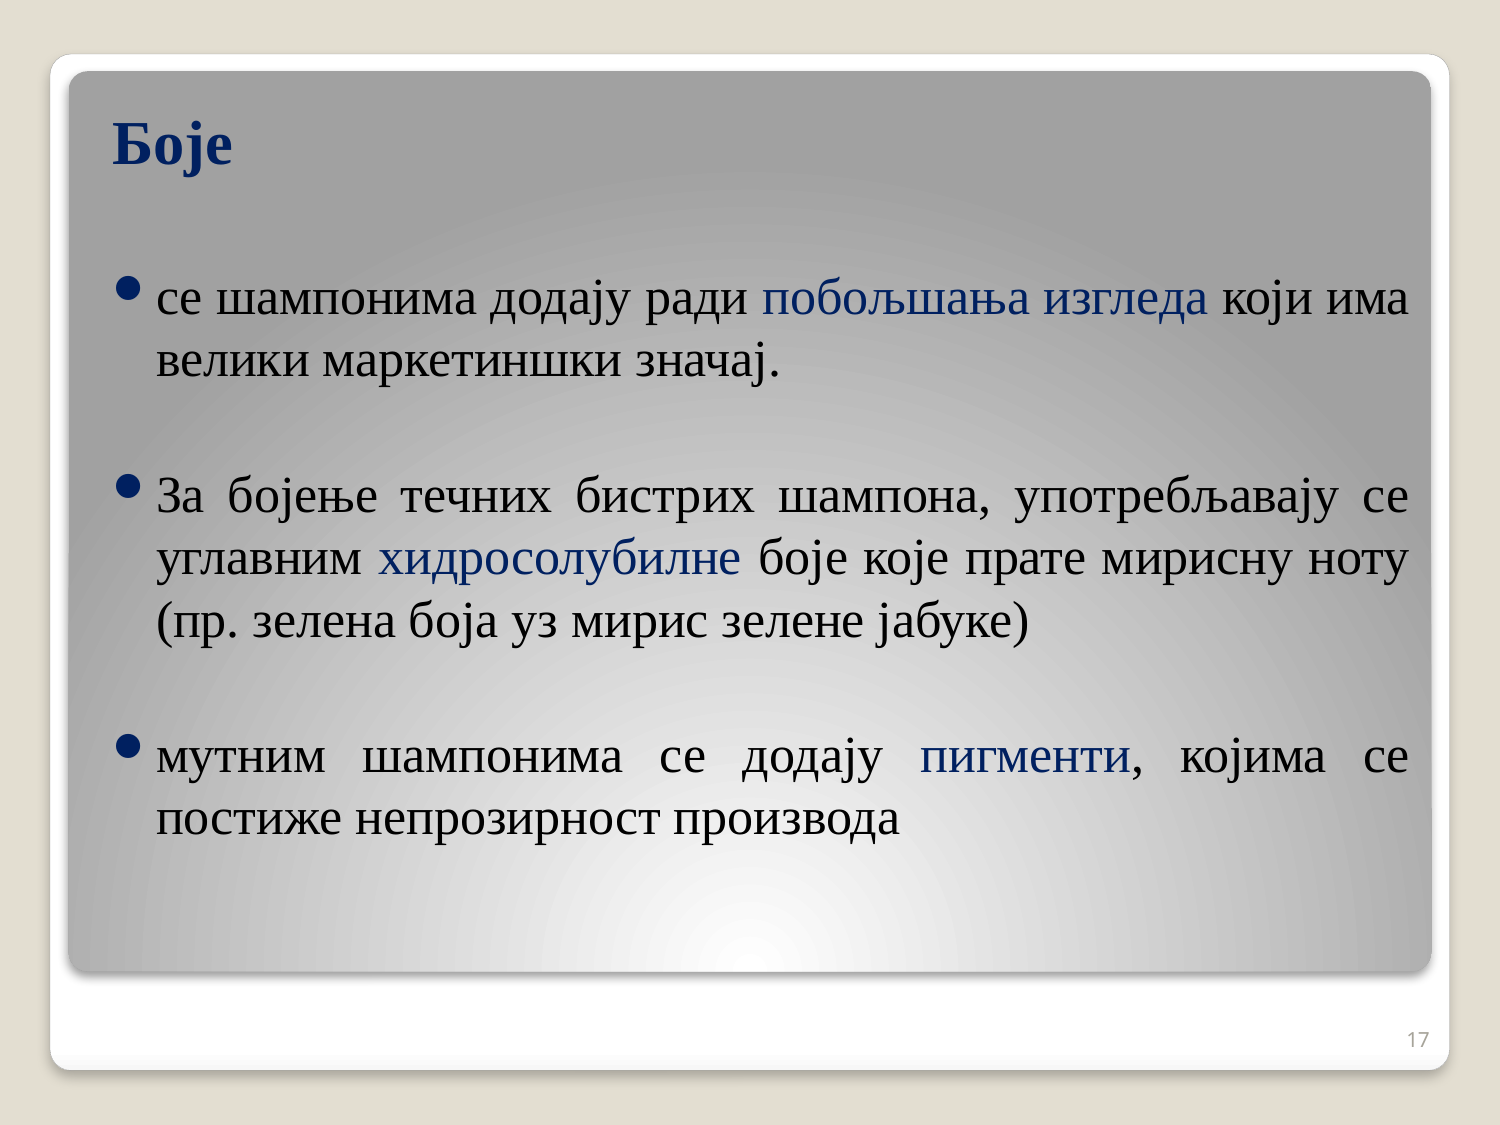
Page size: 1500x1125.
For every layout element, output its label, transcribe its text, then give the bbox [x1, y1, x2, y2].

list Боје се шампонима додају ради побољшања изгледа који има велики маркетиншки значај. За бојење течних бистрих шампона, употребљавају се углавним хидросолубилне боје које прате мирисну ноту (пр. зелена боја уз мирис зелене јабуке) мутним шампонима се додају пигменти, којима се постиже непрозирност производа [82, 86, 1425, 1125]
slide_number 17 [1369, 1002, 1445, 1063]
